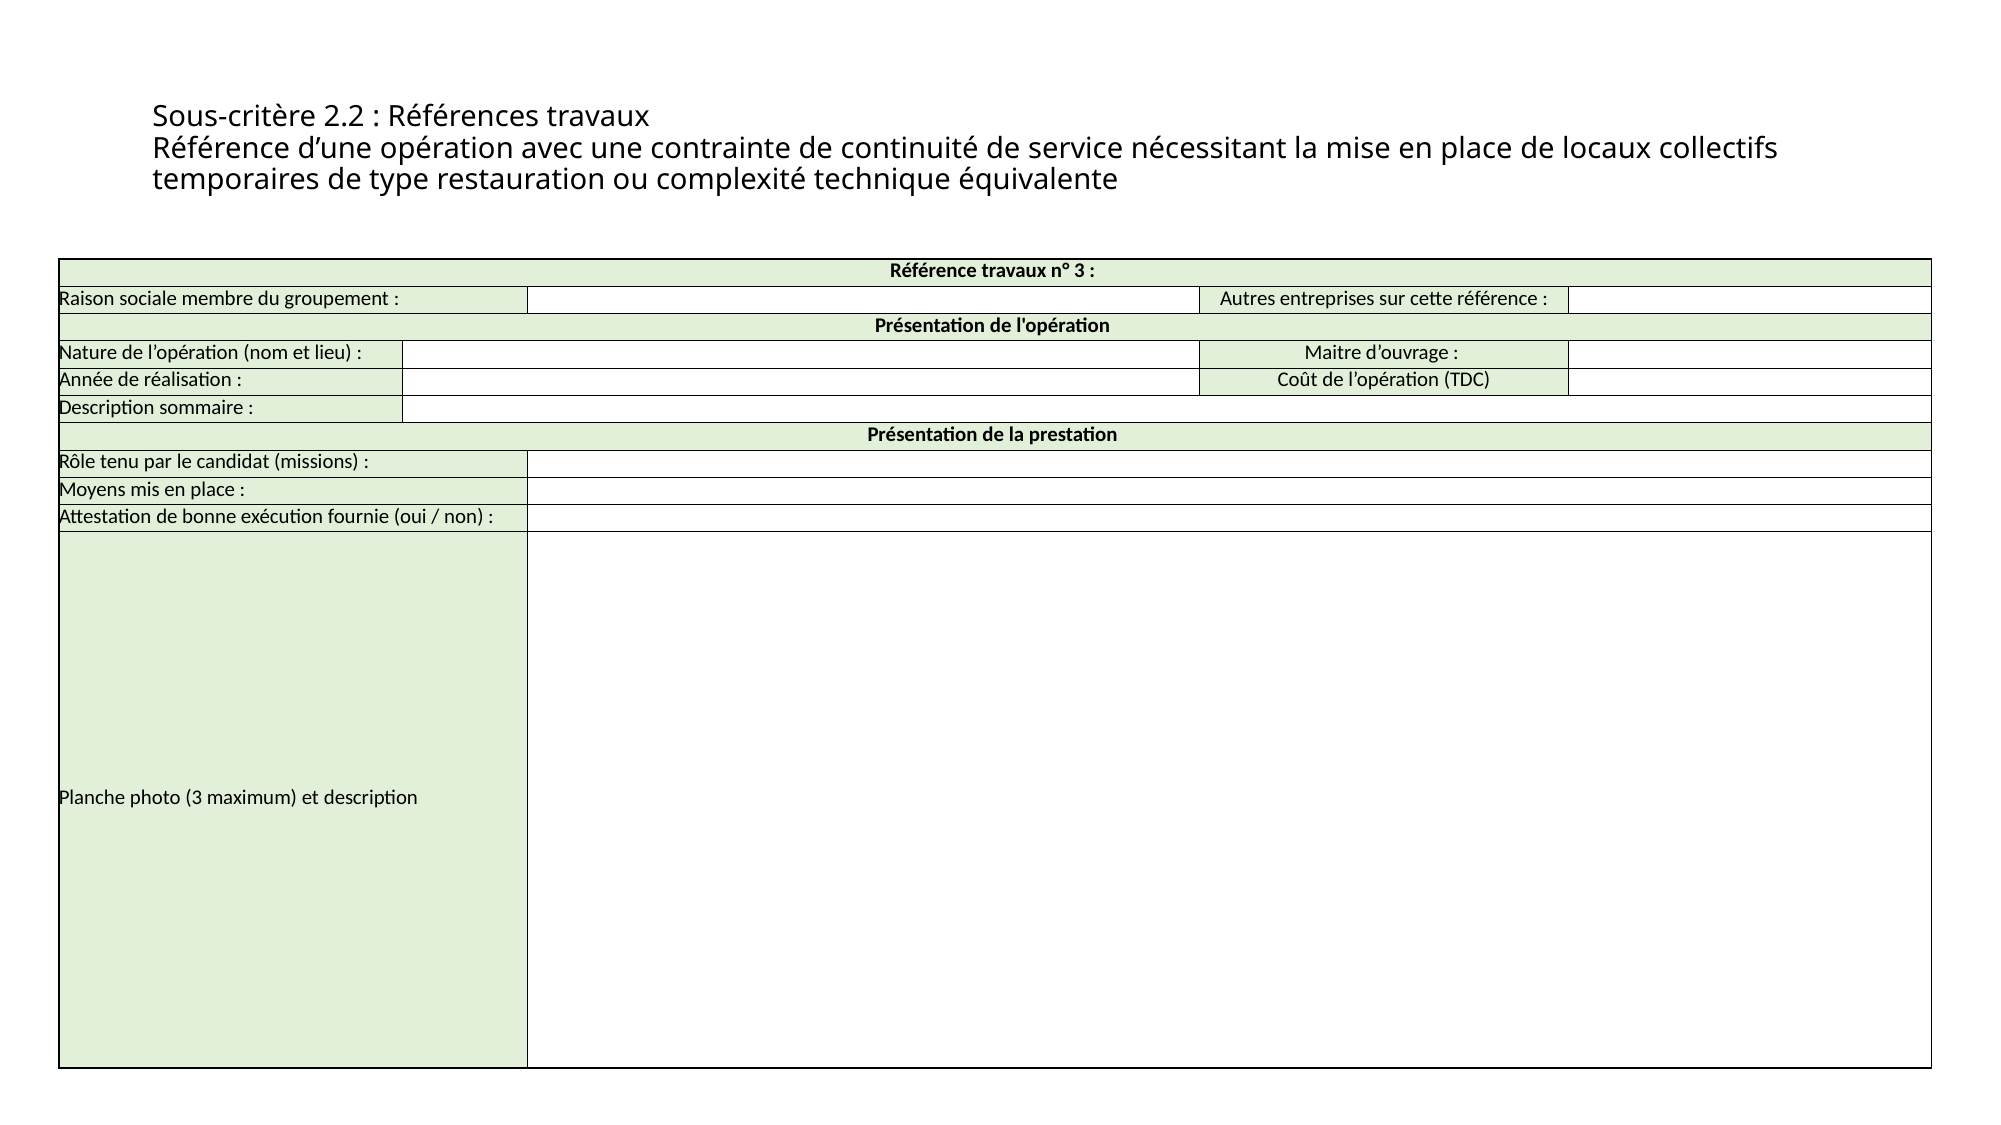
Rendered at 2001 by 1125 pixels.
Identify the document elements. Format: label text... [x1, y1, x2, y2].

table_cell Autres entreprises sur cette référence : [1200, 287, 1568, 313]
table_cell [1569, 369, 1931, 395]
table_cell [403, 396, 1931, 422]
table_cell [1569, 287, 1931, 313]
table_cell Raison sociale membre du groupement : [60, 287, 527, 313]
table_cell Attestation de bonne exécution fournie (oui / non) : [60, 505, 527, 531]
table_cell Planche photo (3 maximum) et description [60, 532, 527, 1067]
table_cell Rôle tenu par le candidat (missions) : [60, 451, 527, 477]
table_cell Moyens mis en place : [60, 478, 527, 504]
table_cell Présentation de la prestation [60, 423, 1931, 450]
table_cell [528, 532, 1931, 1067]
table_cell Maitre d’ouvrage : [1200, 341, 1568, 368]
table_header Référence travaux n° 3 : [60, 260, 1931, 286]
table_cell [1569, 341, 1931, 368]
table_cell [528, 505, 1931, 531]
title Sous-critère 2.2 : Références travaux Référence d’une opération avec une contrainte de continuité de service nécessitant la mise en place de locaux collectifs temporaires de type restauration ou complexité technique équivalente [137, 59, 1863, 238]
table_cell Coût de l’opération (TDC) [1200, 369, 1568, 395]
table_cell Présentation de l'opération [60, 314, 1931, 340]
table_cell [528, 451, 1931, 477]
table_cell [528, 478, 1931, 504]
table_cell [403, 341, 1199, 368]
table_cell [403, 369, 1199, 395]
table_cell Description sommaire : [60, 396, 402, 422]
table_cell [528, 287, 1199, 313]
table_cell Année de réalisation : [60, 369, 402, 395]
table_cell Nature de l’opération (nom et lieu) : [60, 341, 402, 368]
